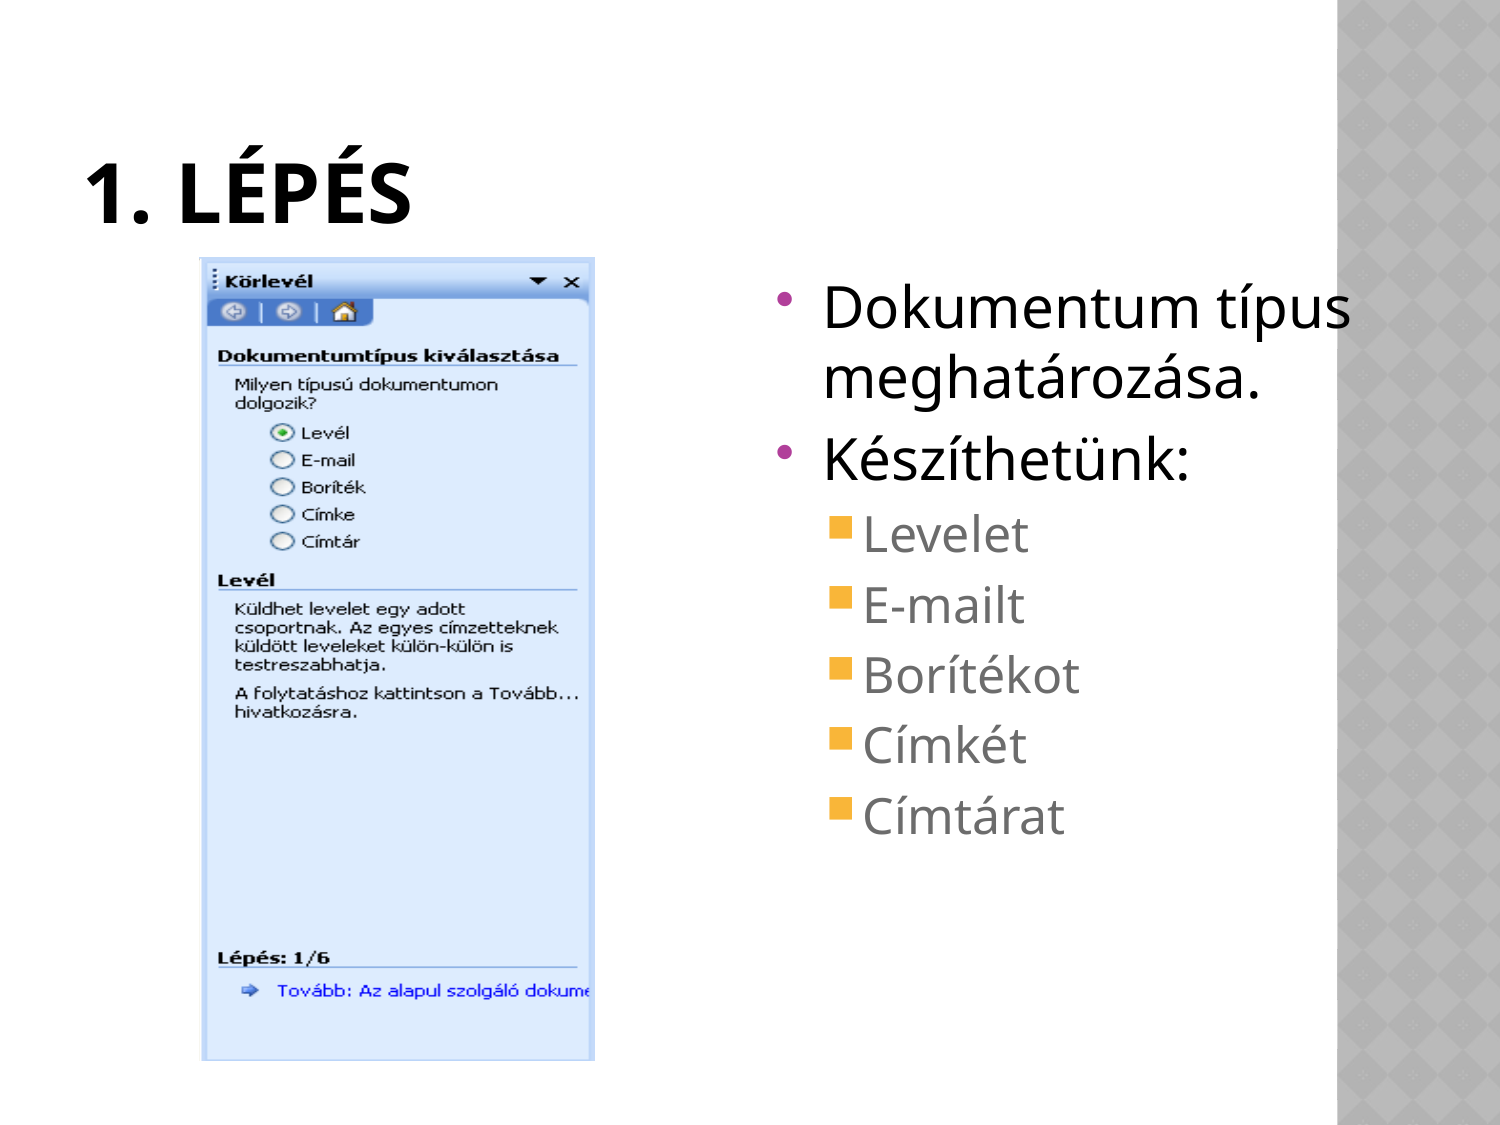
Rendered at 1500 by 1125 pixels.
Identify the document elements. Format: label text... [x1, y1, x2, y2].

picture [198, 257, 596, 1062]
list Dokumentum típus meghatározása. Készíthetünk: Levelet E-mailt Borítékot Címkét Címtárat [762, 262, 1426, 1006]
title 1. LÉPÉS [75, 52, 1263, 240]
